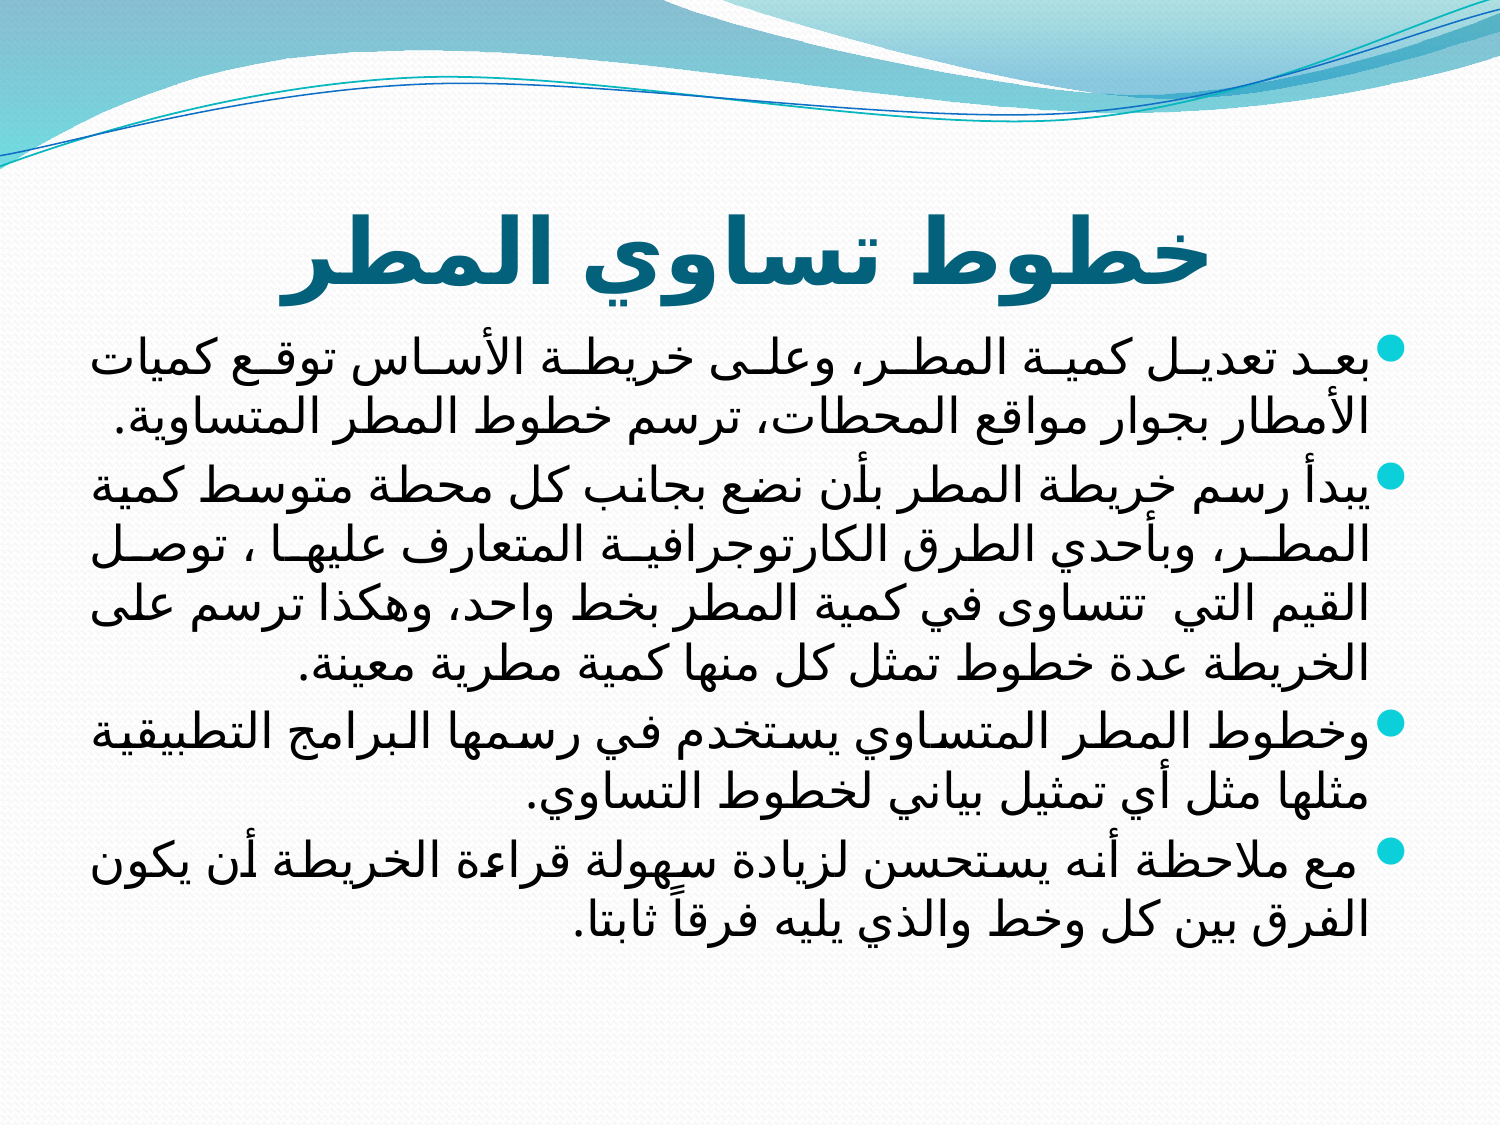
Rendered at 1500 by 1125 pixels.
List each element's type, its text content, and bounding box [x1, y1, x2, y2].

title خطوط تساوي المطر [75, 115, 1425, 303]
list بعد تعديل كمية المطر، وعلى خريطة الأساس توقع كميات الأمطار بجوار مواقع المحطات، ترسم خطوط المطر المتساوية. يبدأ رسم خريطة المطر بأن نضع بجانب كل محطة متوسط كمية المطر، وبأحدي الطرق الكارتوجرافية المتعارف عليها ، توصل القيم التي تتساوى في كمية المطر بخط واحد، وهكذا ترسم على الخريطة عدة خطوط تمثل كل منها كمية مطرية معينة. وخطوط المطر المتساوي يستخدم في رسمها البرامج التطبيقية مثلها مثل أي تمثيل بياني لخطوط التساوي. مع ملاحظة أنه يستحسن لزيادة سهولة قراءة الخريطة أن يكون الفرق بين كل وخط والذي يليه فرقاً ثابتا. [75, 317, 1425, 1038]
